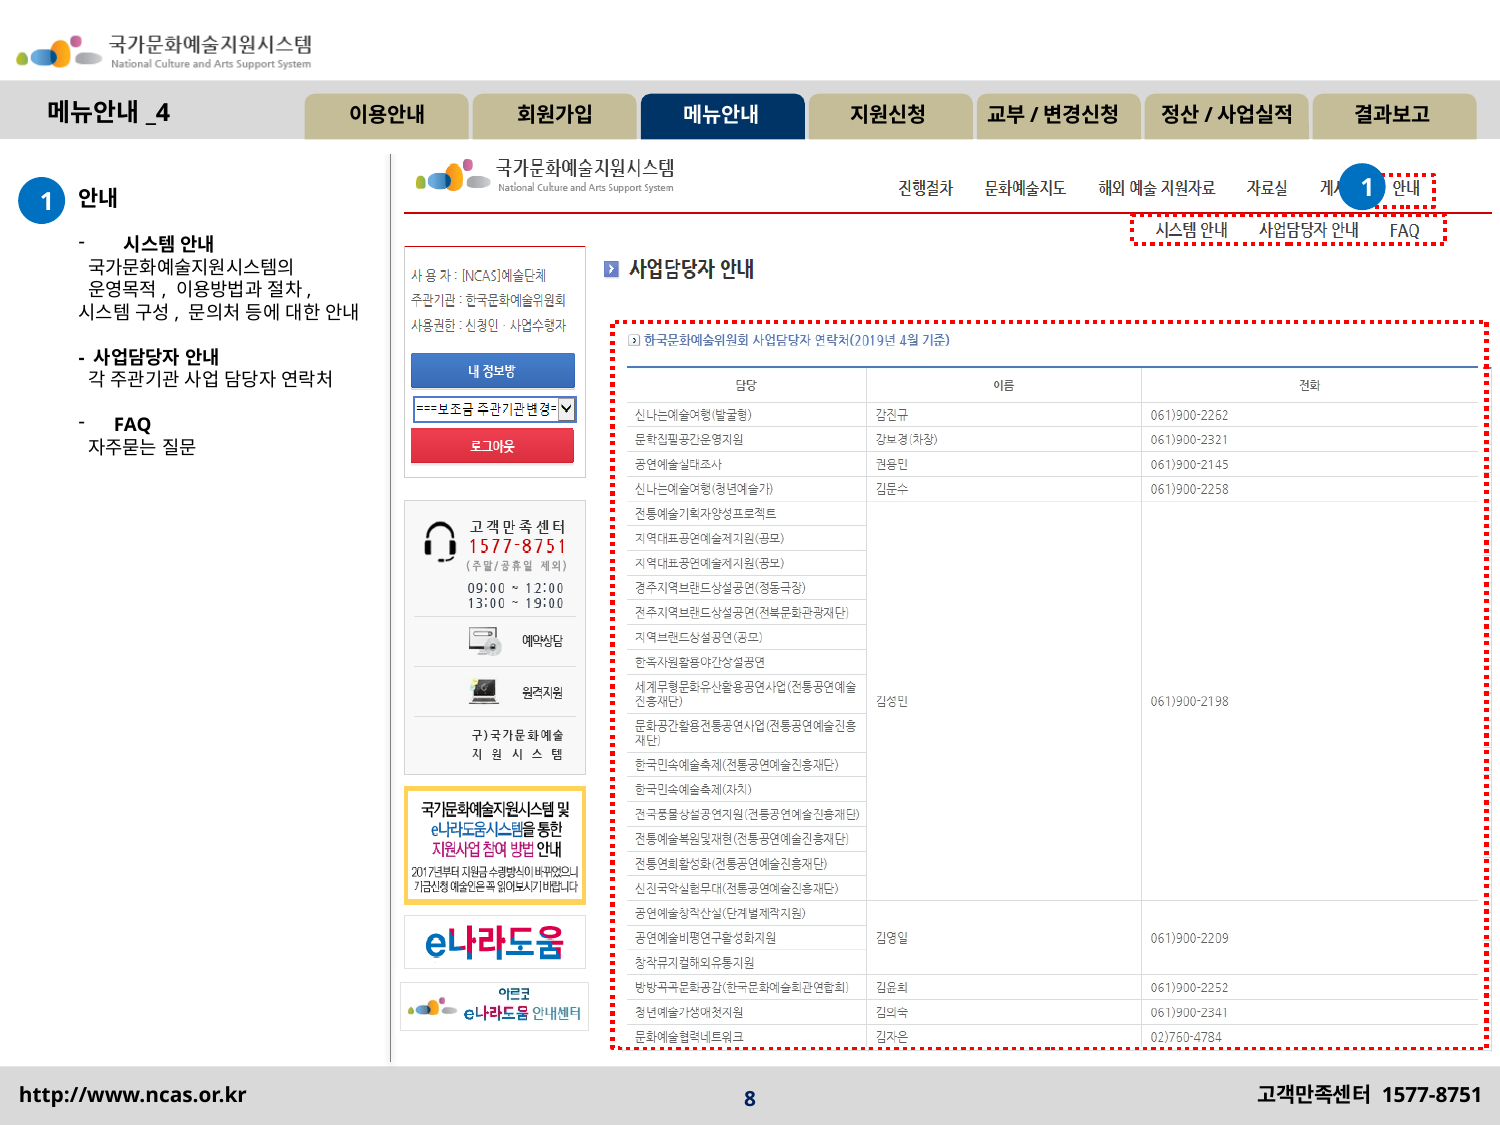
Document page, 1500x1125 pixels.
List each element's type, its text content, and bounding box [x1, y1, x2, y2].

text_box 1 [16, 174, 68, 227]
text_box 안내 시스템 안내 국가문화예술지원시스템의 운영목적, 이용방법과 절차, 시스템 구성, 문의처 등에 대한 안내 - 사업담당자 안내 각 주관기관 사업 담당자 연락처 FAQ 자주묻는 질문 [63, 177, 392, 488]
picture [395, 148, 1497, 1063]
text_box 메뉴안내_4 [33, 89, 186, 135]
picture [6, 24, 324, 77]
